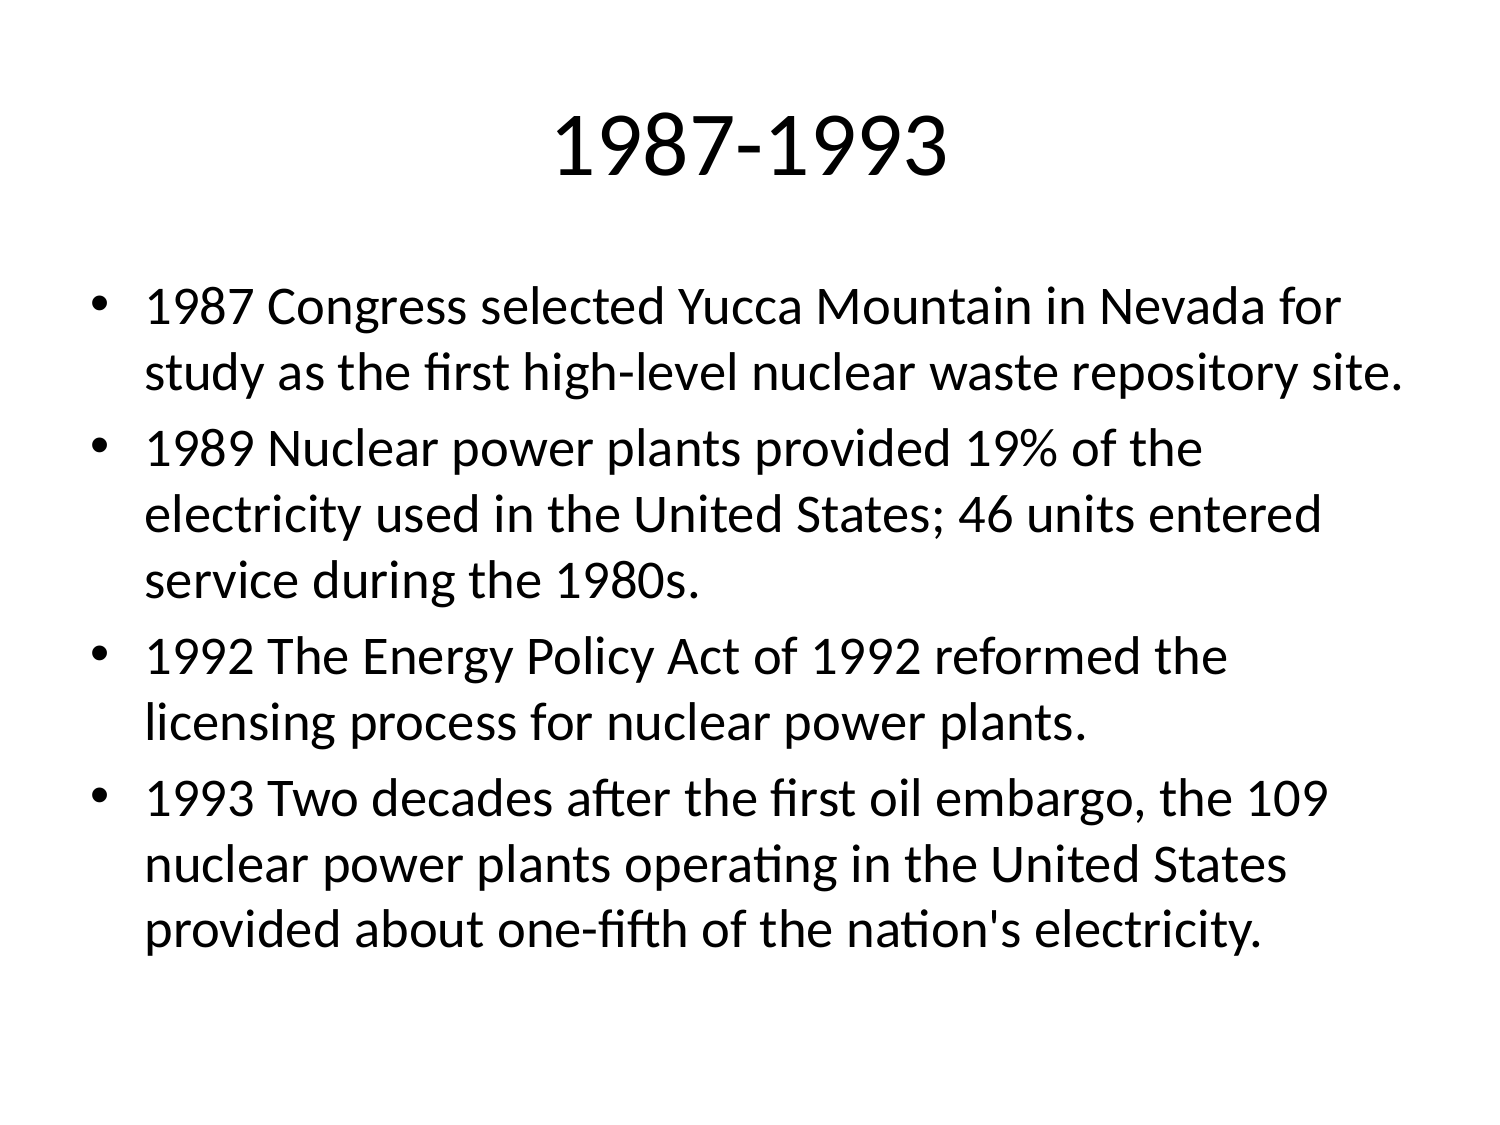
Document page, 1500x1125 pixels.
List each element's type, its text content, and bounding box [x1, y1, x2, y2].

list 1987 Congress selected Yucca Mountain in Nevada for study as the first high-level nuclear waste repository site. 1989 Nuclear power plants provided 19% of the electricity used in the United States; 46 units entered service during the 1980s. 1992 The Energy Policy Act of 1992 reformed the licensing process for nuclear power plants. 1993 Two decades after the first oil embargo, the 109 nuclear power plants operating in the United States provided about one-fifth of the nation's electricity. [75, 262, 1425, 1005]
title 1987-1993 [75, 45, 1425, 233]
